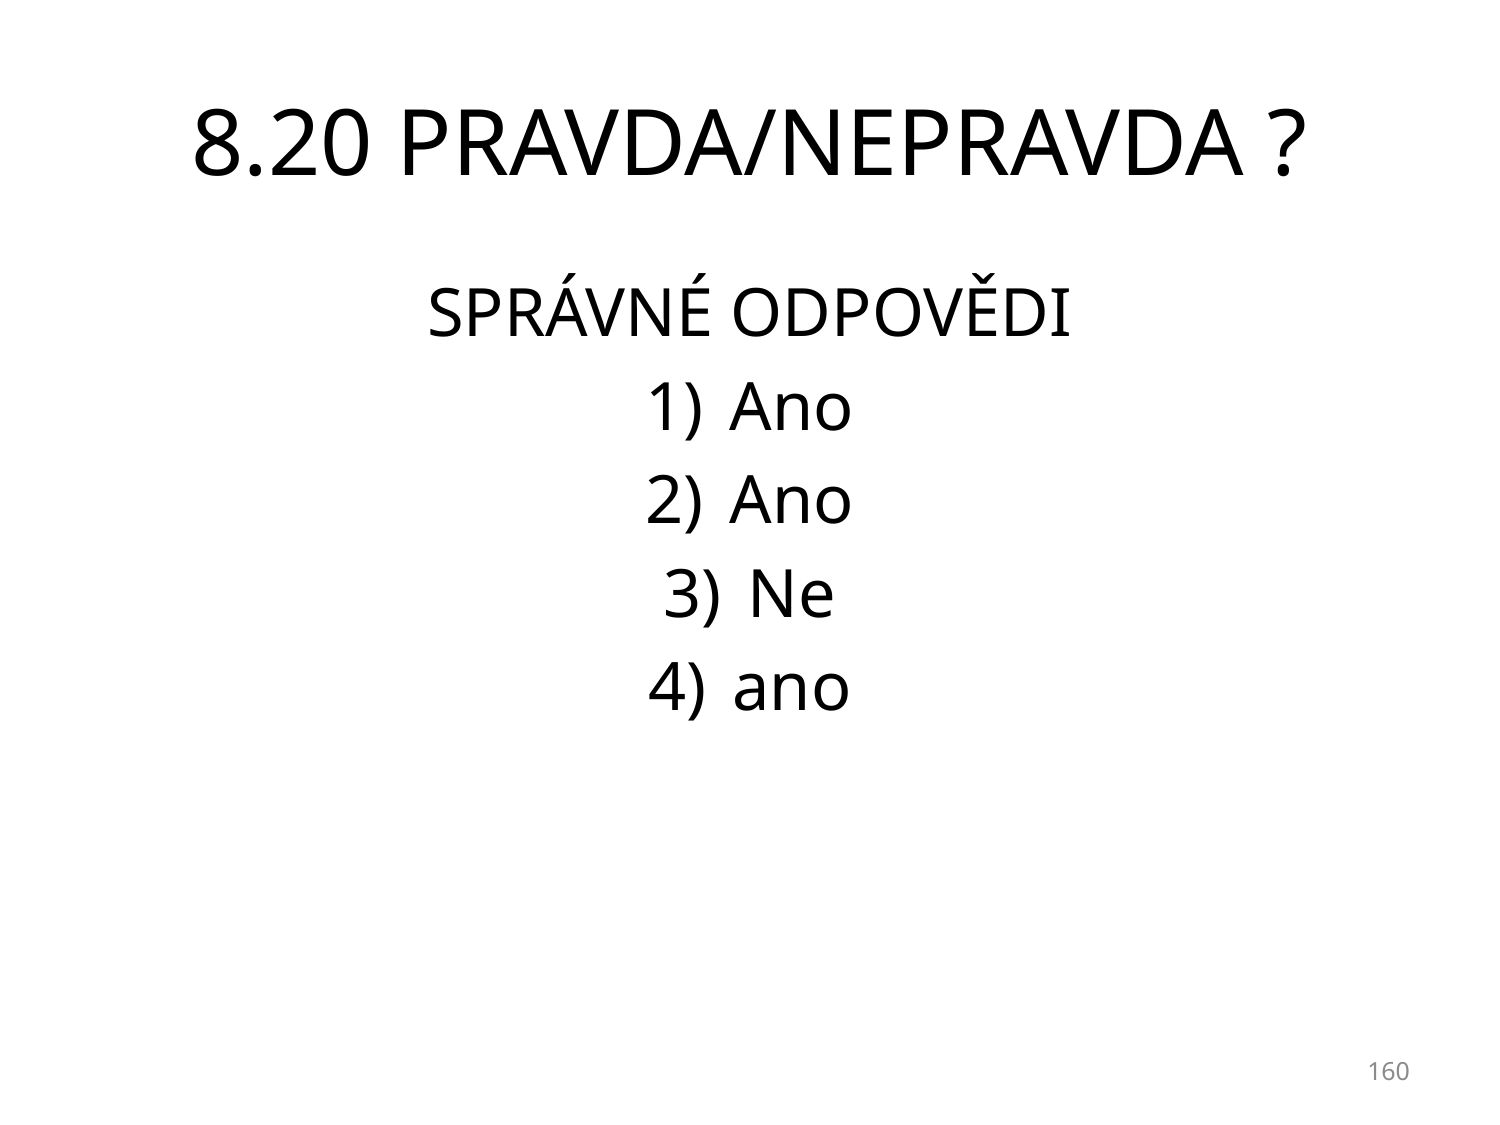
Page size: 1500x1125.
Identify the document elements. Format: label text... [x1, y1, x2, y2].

slide_number 160 [1074, 1042, 1425, 1103]
list SPRÁVNÉ ODPOVĚDI Ano Ano Ne ano [75, 262, 1425, 1005]
title 8.20 PRAVDA/NEPRAVDA ? [75, 45, 1425, 233]
